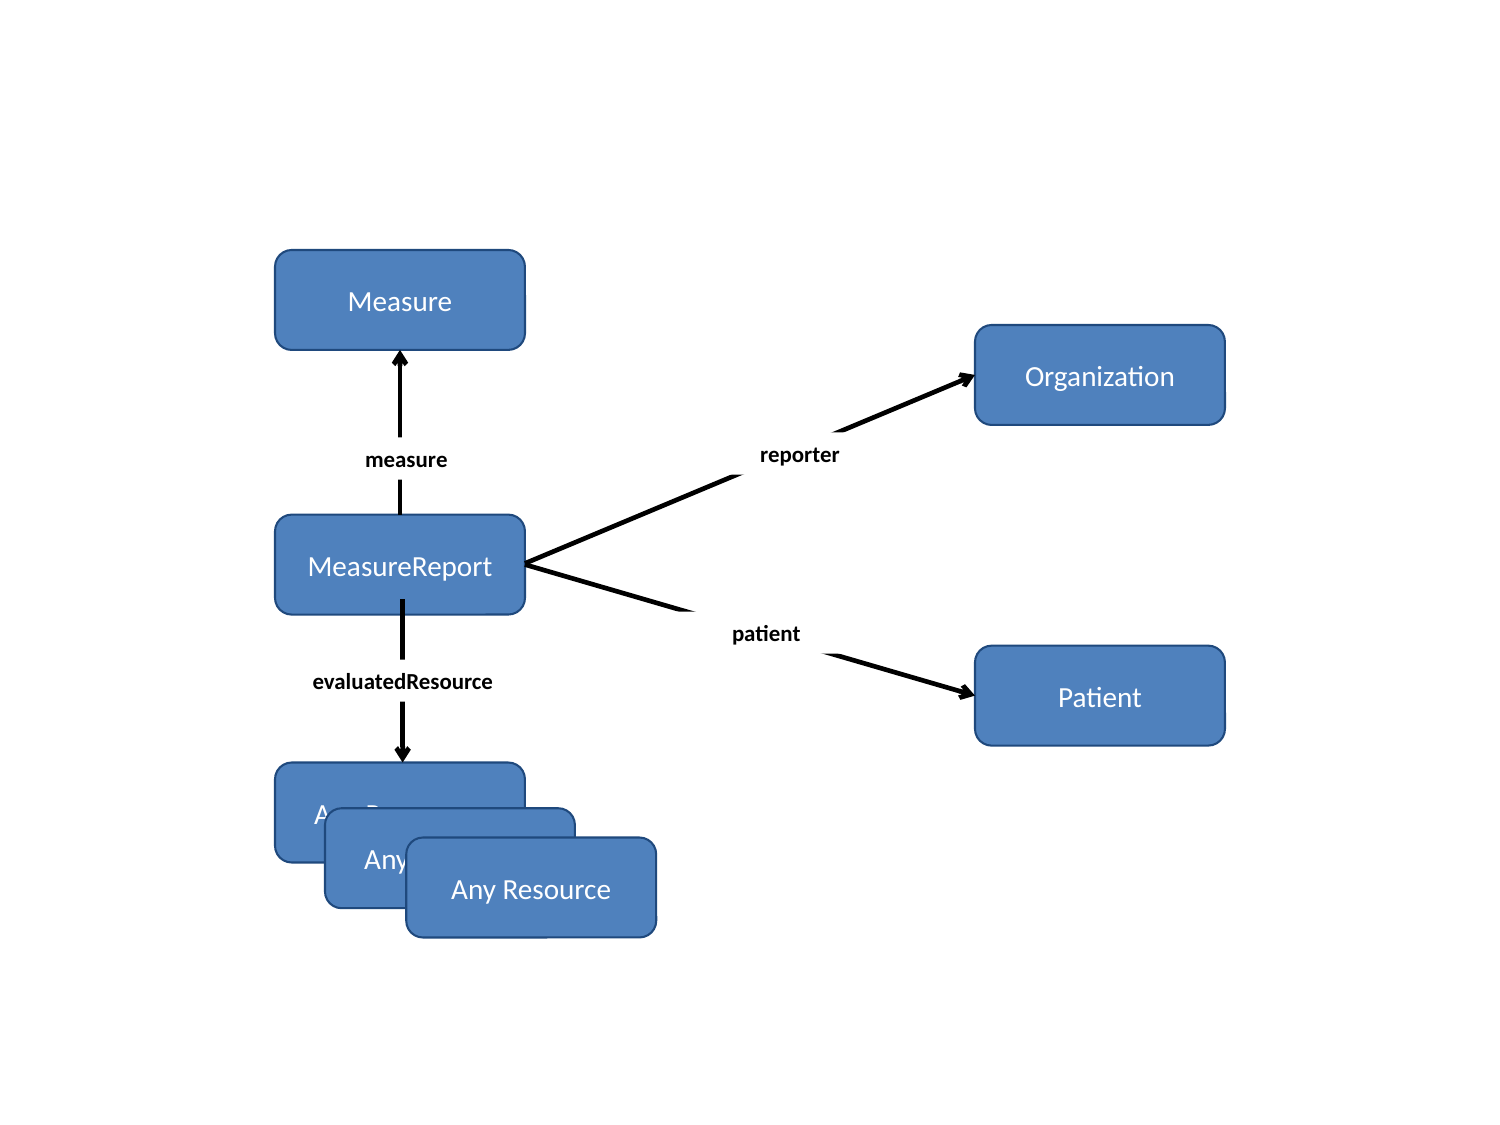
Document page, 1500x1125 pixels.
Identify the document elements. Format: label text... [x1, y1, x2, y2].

text_box Organization [972, 322, 1228, 428]
text_box Any Resources [272, 760, 528, 865]
text_box Measure [272, 247, 528, 353]
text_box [524, 564, 976, 696]
text_box MeasureReport [272, 512, 519, 617]
text_box Patient [972, 643, 1228, 748]
text_box Any Resource [404, 835, 659, 940]
text_box evaluatedResource [408, 659, 522, 702]
text_box evaluatedResource [268, 659, 398, 702]
text_box measure [312, 437, 395, 480]
list [75, 262, 1425, 1005]
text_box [524, 374, 976, 564]
text_box measure [404, 437, 500, 480]
text_box Any Resources [322, 806, 578, 911]
